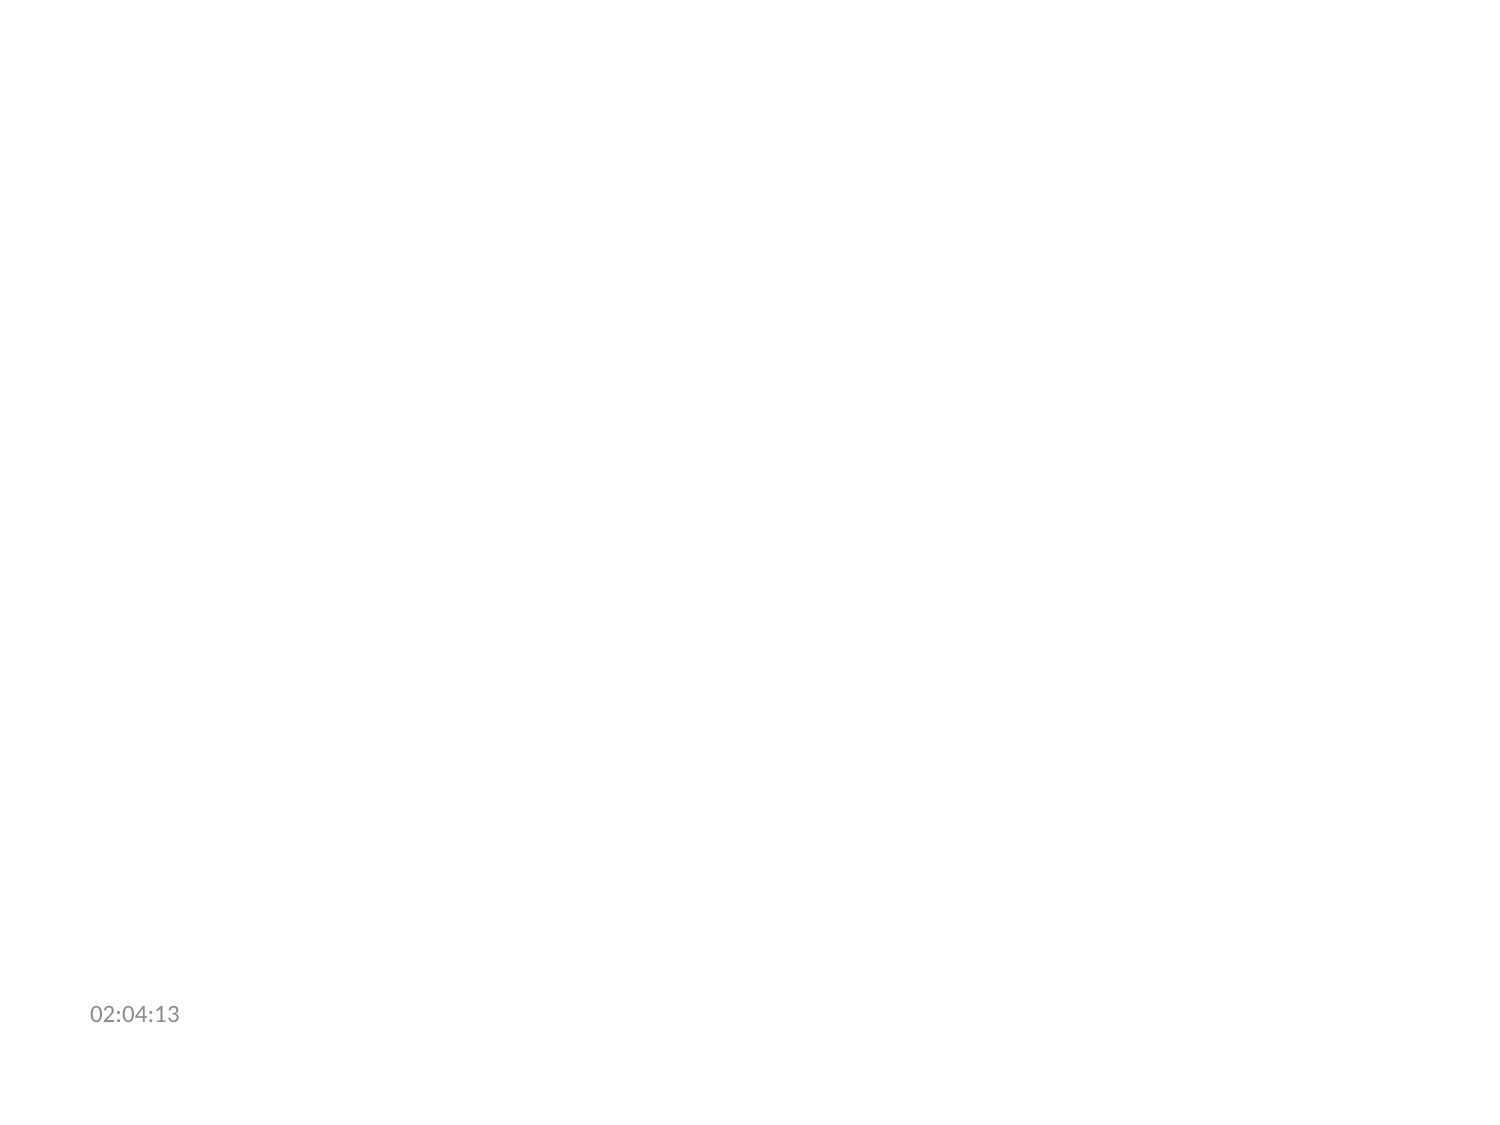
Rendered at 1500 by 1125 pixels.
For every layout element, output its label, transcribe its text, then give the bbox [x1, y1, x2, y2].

text_box 15:35:09 [75, 982, 425, 1043]
